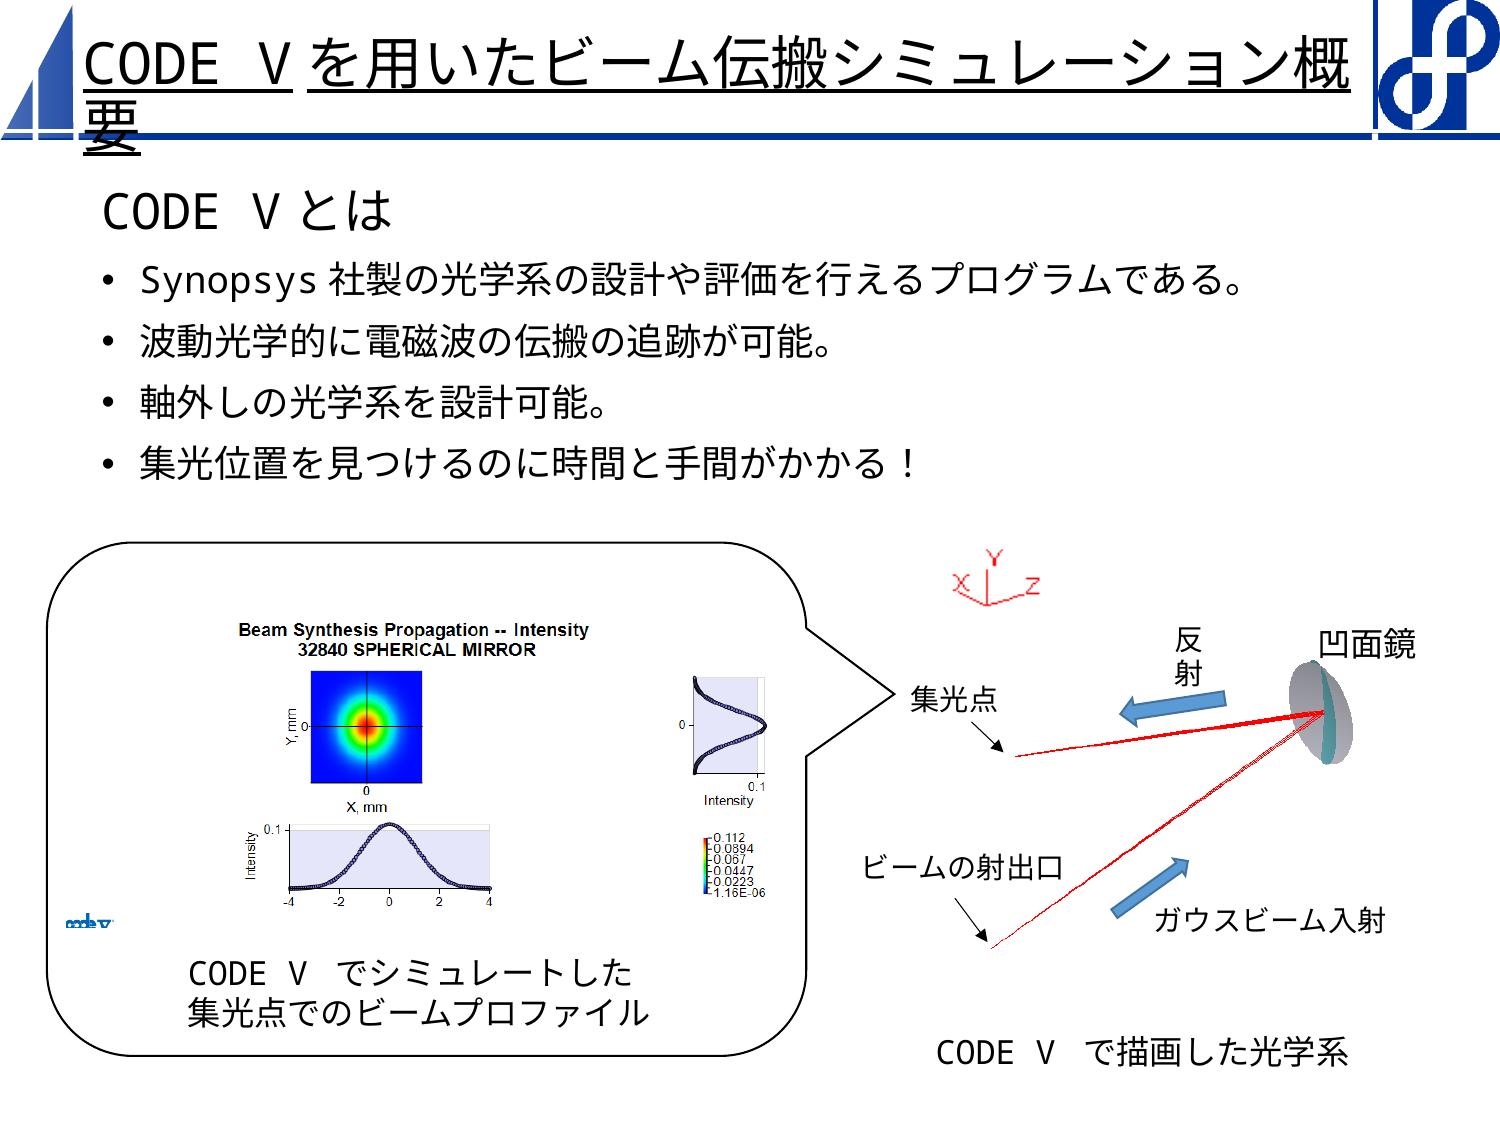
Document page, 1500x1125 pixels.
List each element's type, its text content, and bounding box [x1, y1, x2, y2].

title CODE Vを用いたビーム伝搬シミュレーション概要 [67, 26, 1400, 158]
picture [65, 619, 768, 928]
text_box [971, 721, 1004, 753]
picture [895, 533, 1400, 1009]
picture [1378, 0, 1500, 130]
text_box [45, 541, 897, 1057]
text_box CODE V で描画した光学系 [920, 1024, 1367, 1079]
text_box 凹面鏡 [1400, 615, 1432, 670]
text_box 集光点 [896, 673, 971, 724]
list CODE Vとは Synopsys社製の光学系の設計や評価を行えるプログラムである。 波動光学的に電磁波の伝搬の追跡が可能。 軸外しの光学系を設計可能。 集光位置を見つけるのに時間と手間がかかる！ [86, 179, 1381, 654]
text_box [954, 898, 988, 942]
text_box ビームの射出口 [846, 841, 971, 892]
